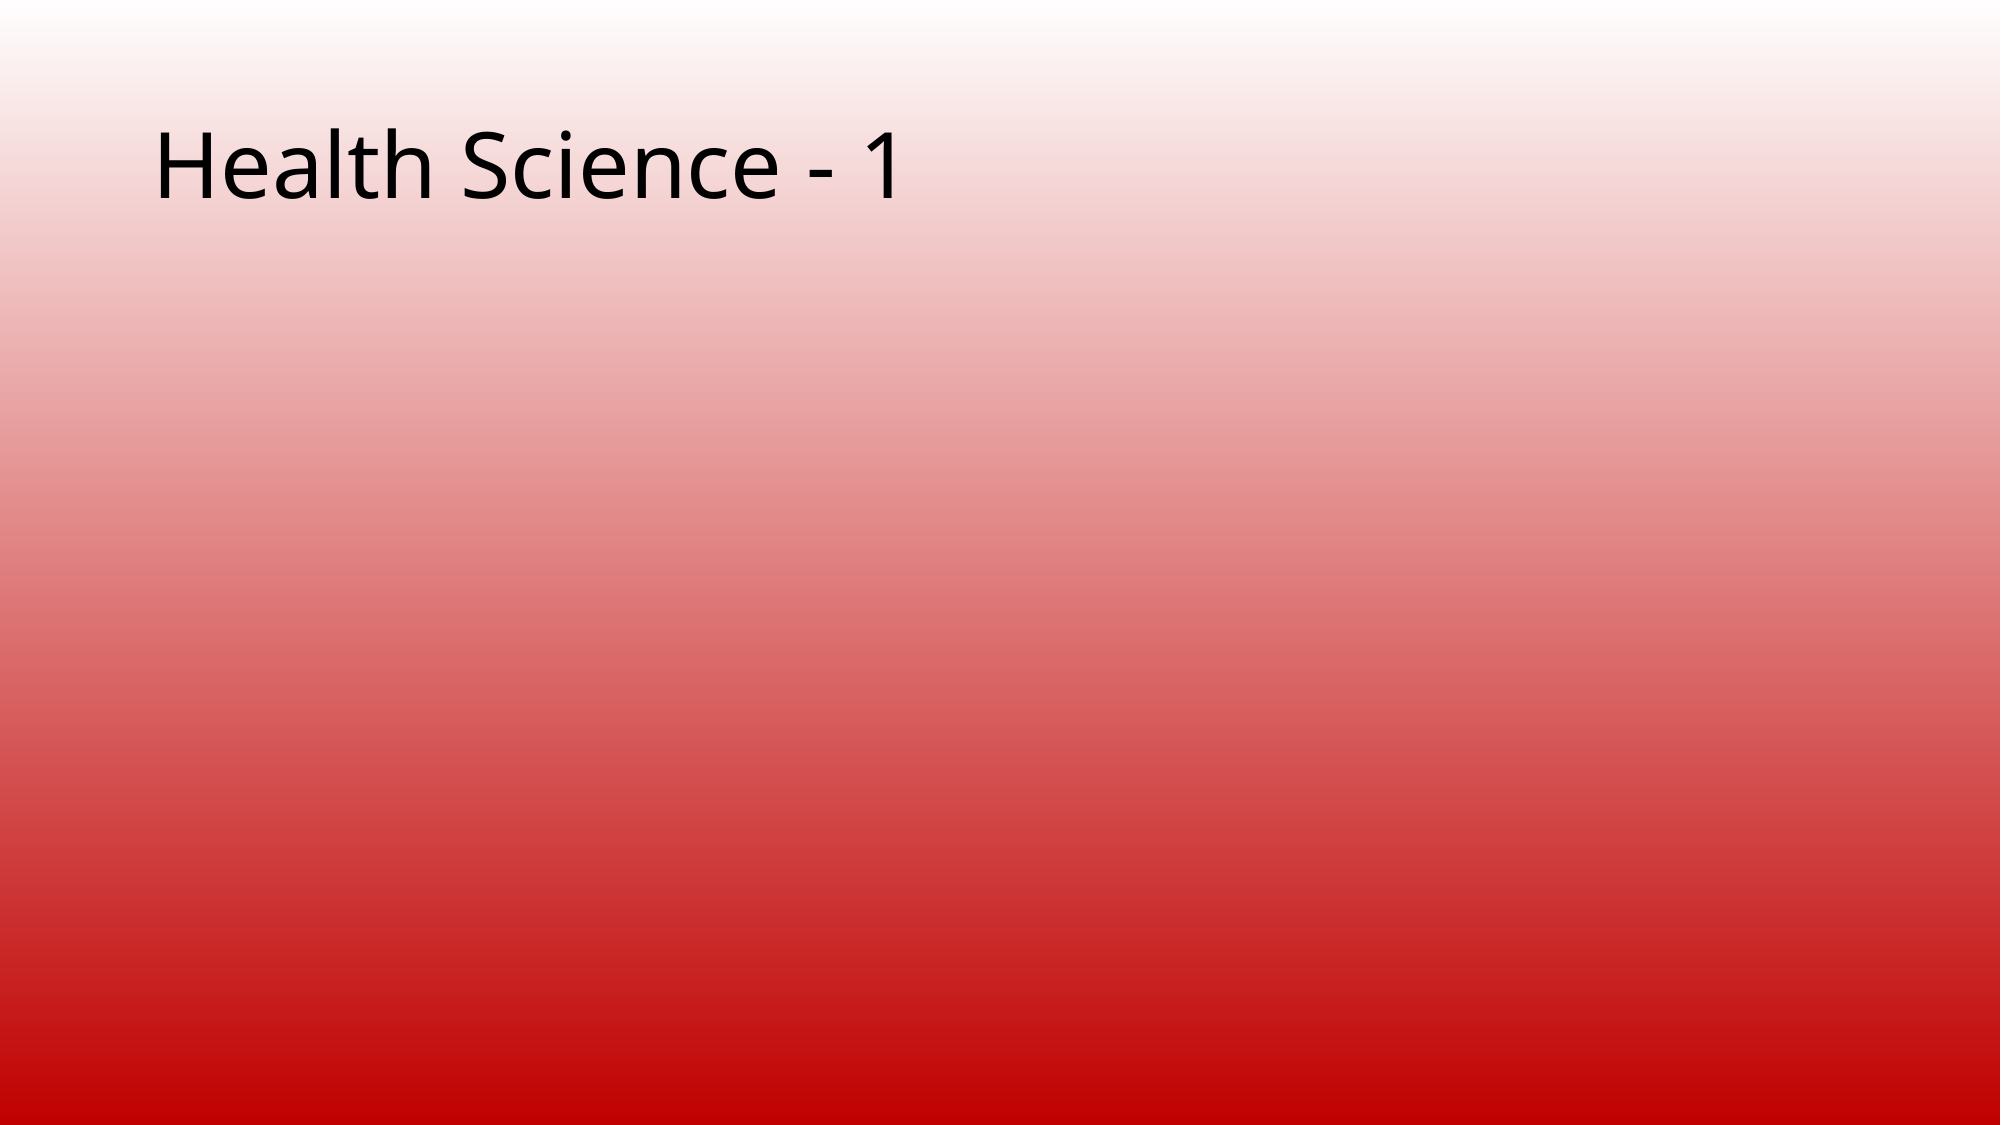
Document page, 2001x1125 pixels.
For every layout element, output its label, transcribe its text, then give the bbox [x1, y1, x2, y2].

title Health Science - 1 [137, 59, 1863, 278]
